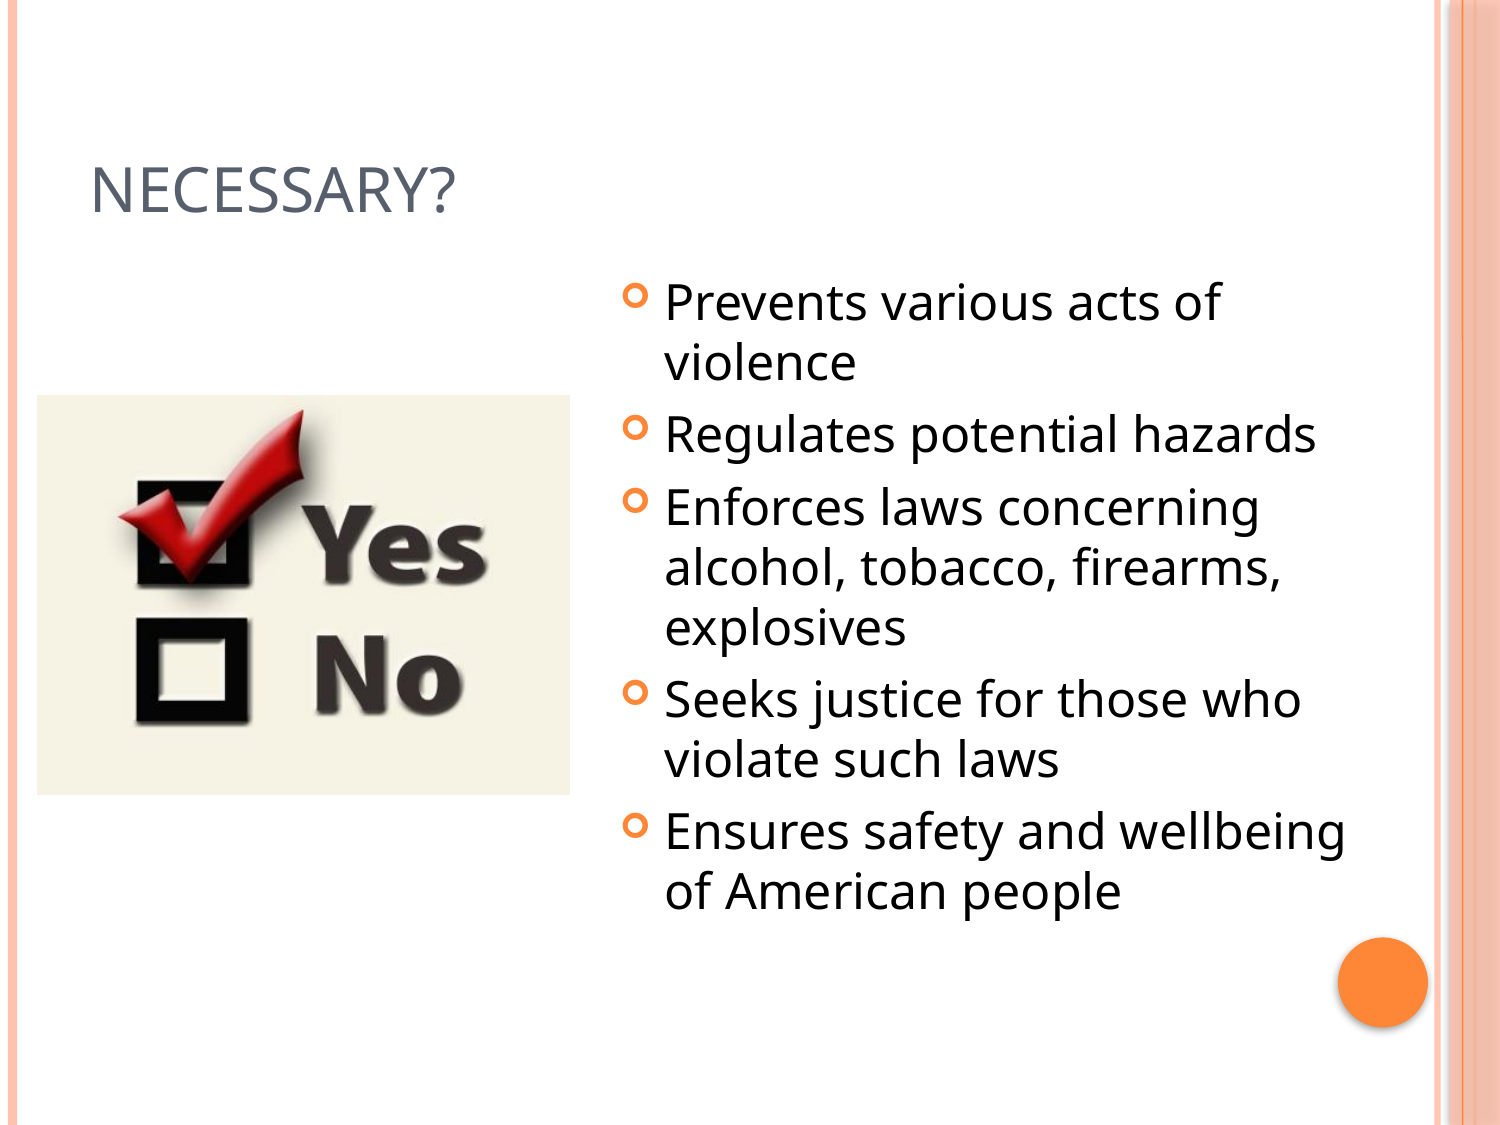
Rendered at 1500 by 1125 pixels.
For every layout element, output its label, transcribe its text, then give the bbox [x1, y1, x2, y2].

list Prevents various acts of violence Regulates potential hazards Enforces laws concerning alcohol, tobacco, firearms, explosives Seeks justice for those who violate such laws Ensures safety and wellbeing of American people [605, 262, 1420, 1125]
title Necessary? [75, 45, 1300, 233]
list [37, 261, 571, 928]
